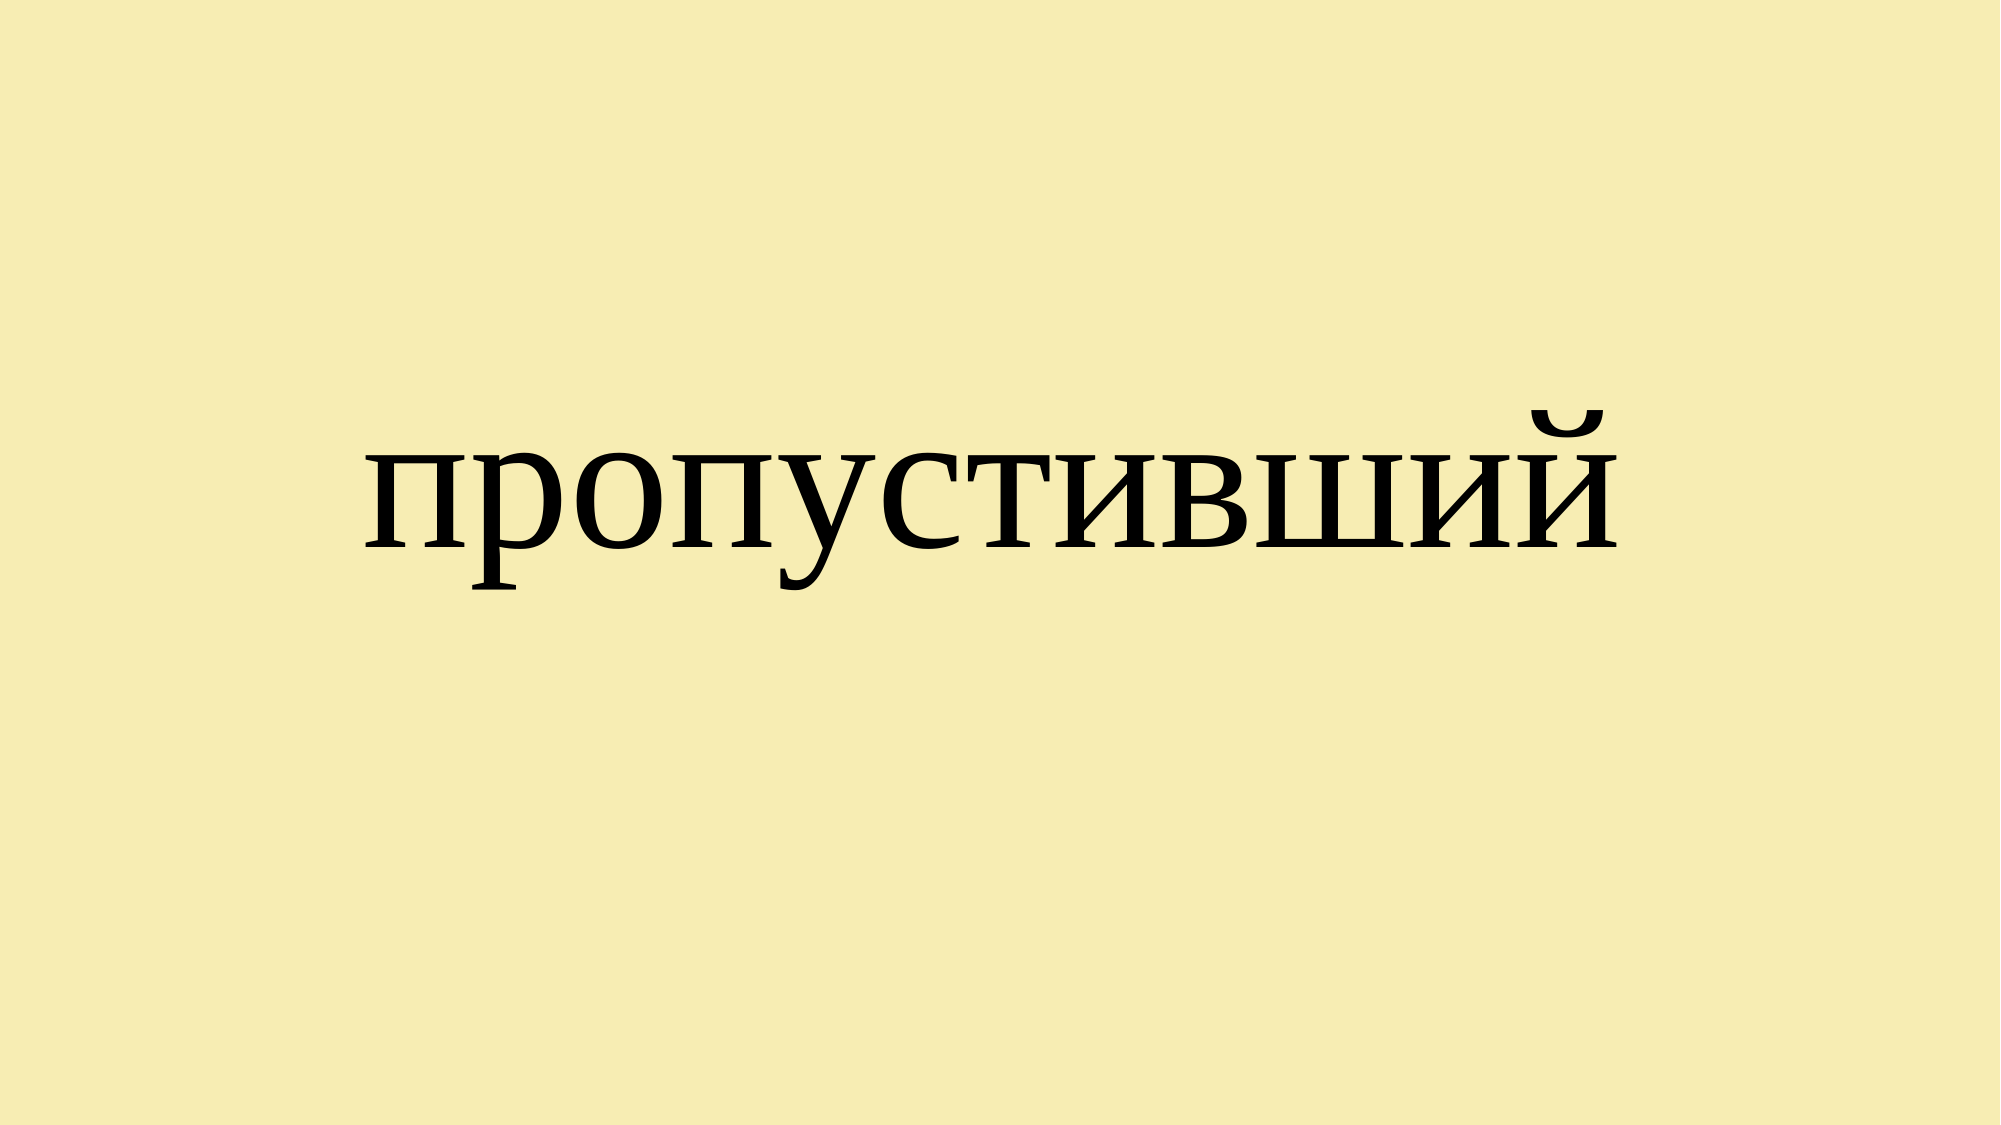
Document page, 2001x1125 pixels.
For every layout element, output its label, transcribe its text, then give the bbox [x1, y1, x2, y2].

text_box пропустивший [347, 339, 1638, 595]
